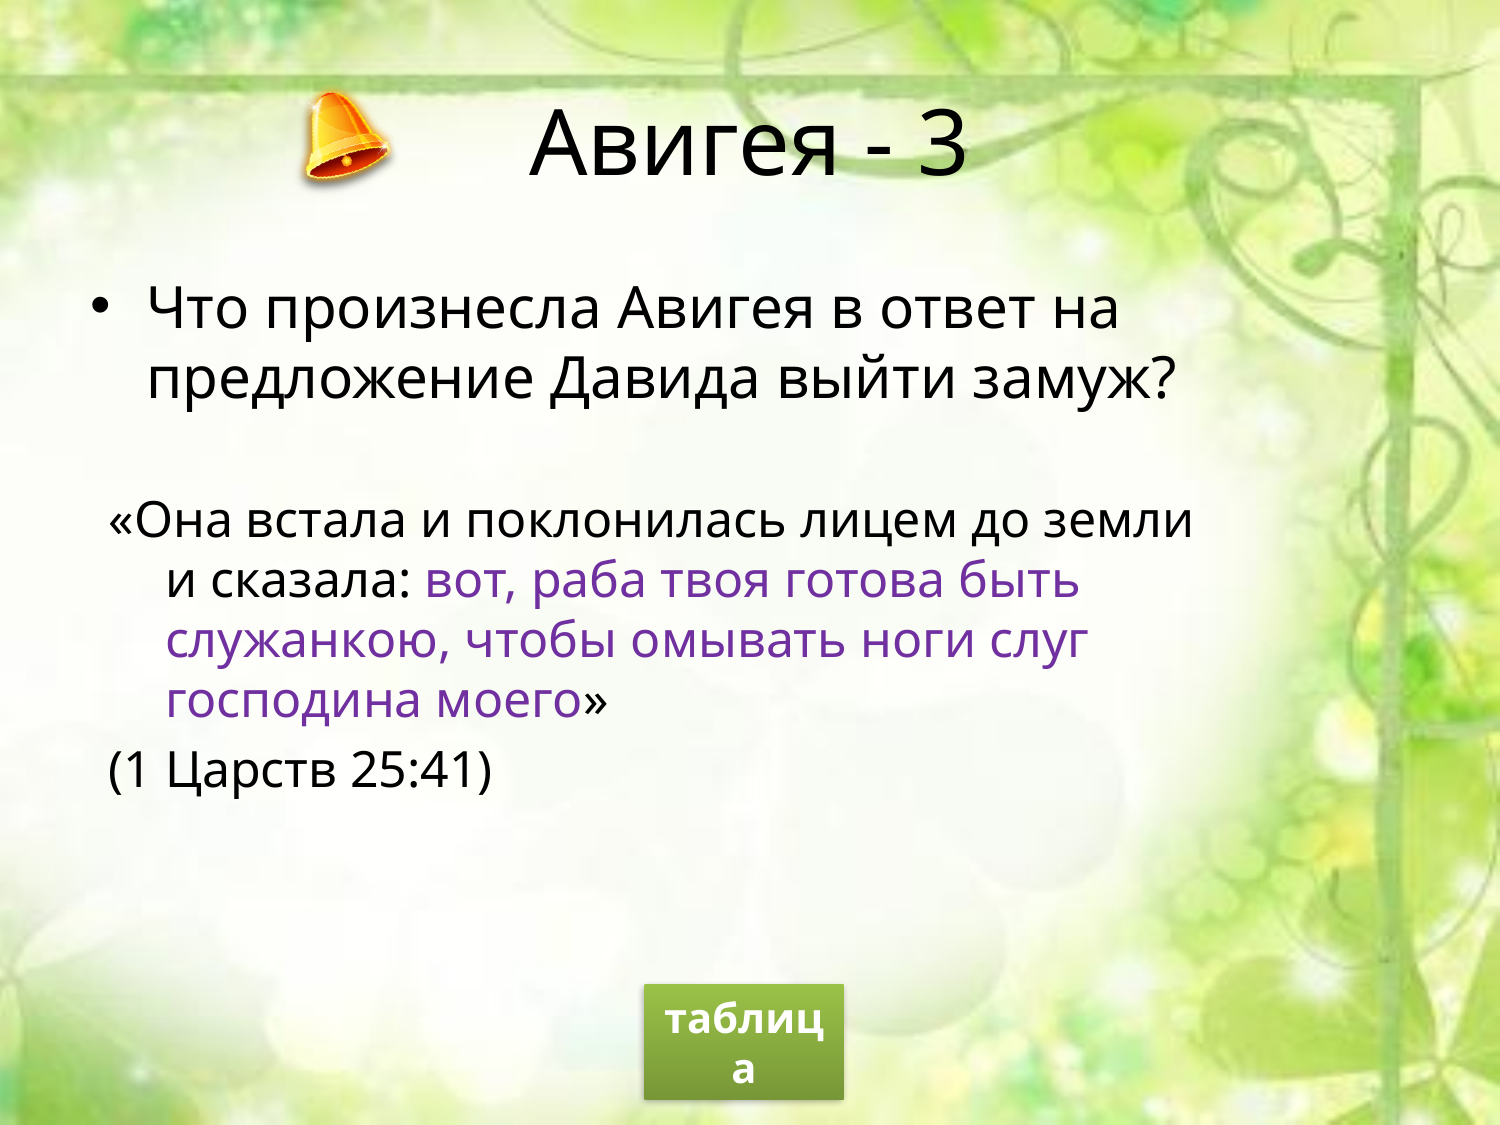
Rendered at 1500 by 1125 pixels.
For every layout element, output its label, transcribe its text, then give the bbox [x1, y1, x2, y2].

title Авигея - 3 [75, 45, 1425, 233]
picture [0, 0, 1500, 1125]
list Что произнесла Авигея в ответ на предложение Давида выйти замуж? [75, 262, 1254, 446]
list «Она встала и поклонилась лицем до земли и сказала: вот, раба твоя готова быть служанкою, чтобы омывать ноги слуг господина моего» (1 Царств 25:41) [93, 480, 1243, 891]
text_box таблица [644, 984, 844, 1100]
